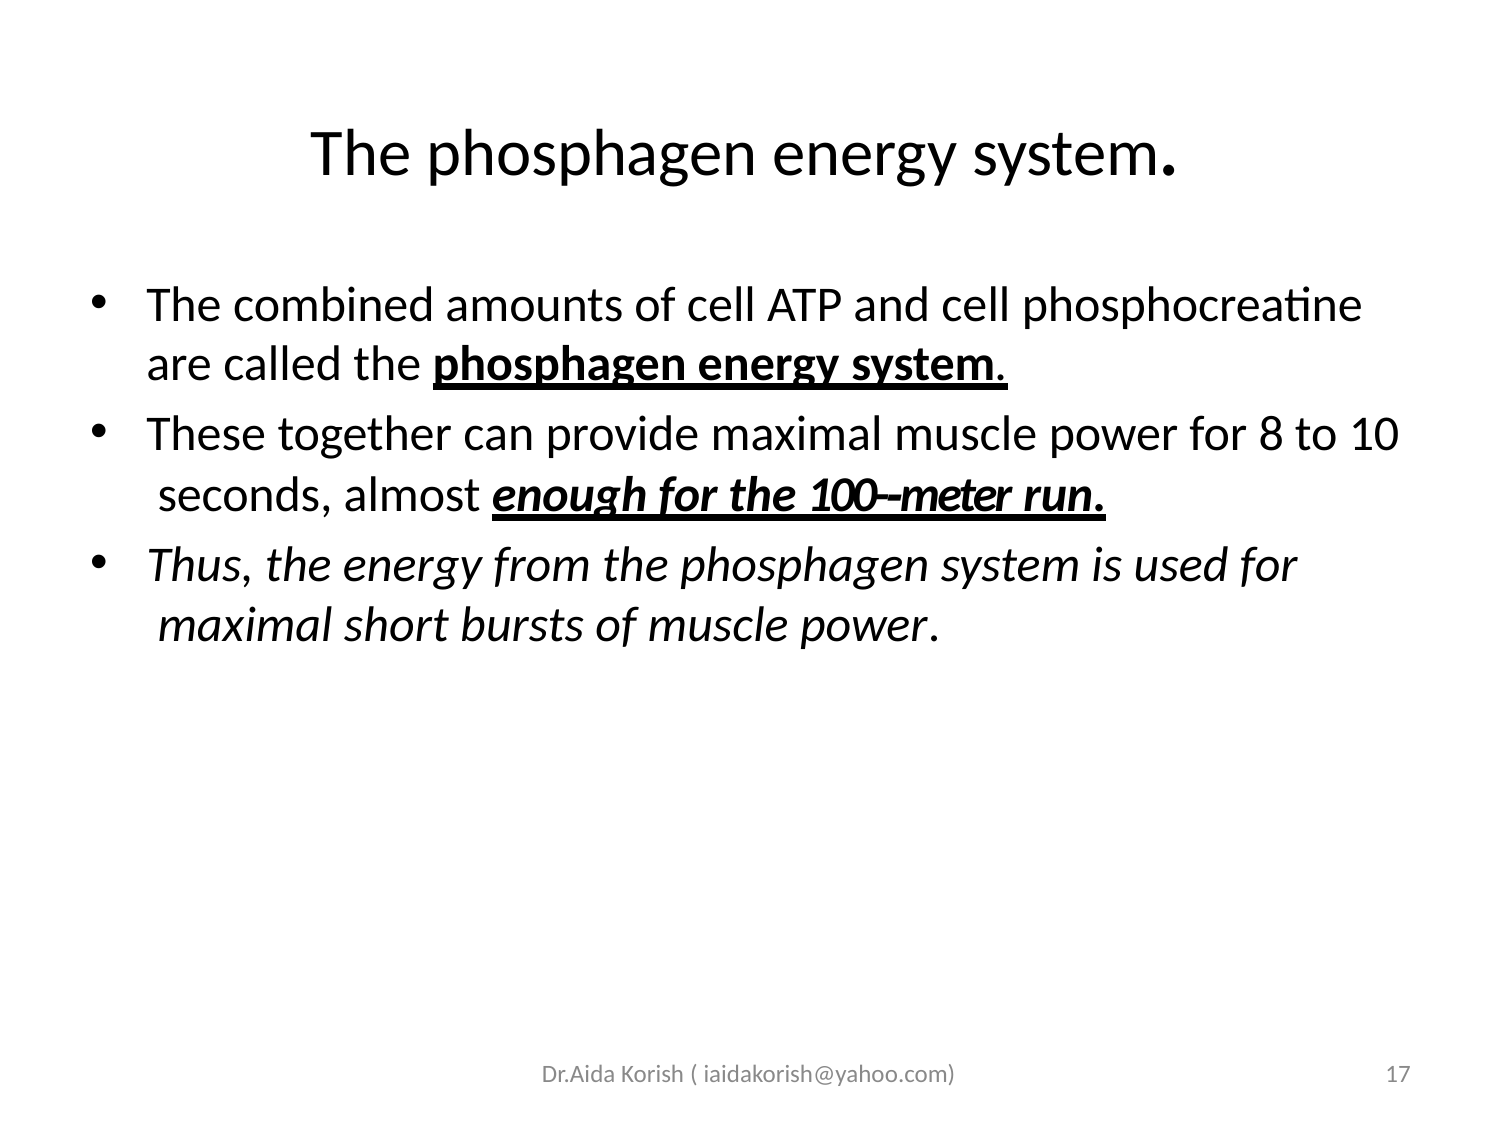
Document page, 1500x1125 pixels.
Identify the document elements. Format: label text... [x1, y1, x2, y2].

slide_number 11 [1381, 1061, 1416, 1125]
title The phosphagen energy system. [308, 83, 1193, 272]
footer Dr.Aida Korish ( iaidakorish@yahoo.com) [539, 1061, 962, 1125]
text_box The combined amounts of cell ATP and cell phosphocreatine are called the phosphagen energy system. These together can provide maximal muscle power for 8 to 10 seconds, almost enough for the 100-­‐meter run. Thus, the energy from the phosphagen system is used for maximal short bursts of muscle power. [87, 273, 1410, 652]
